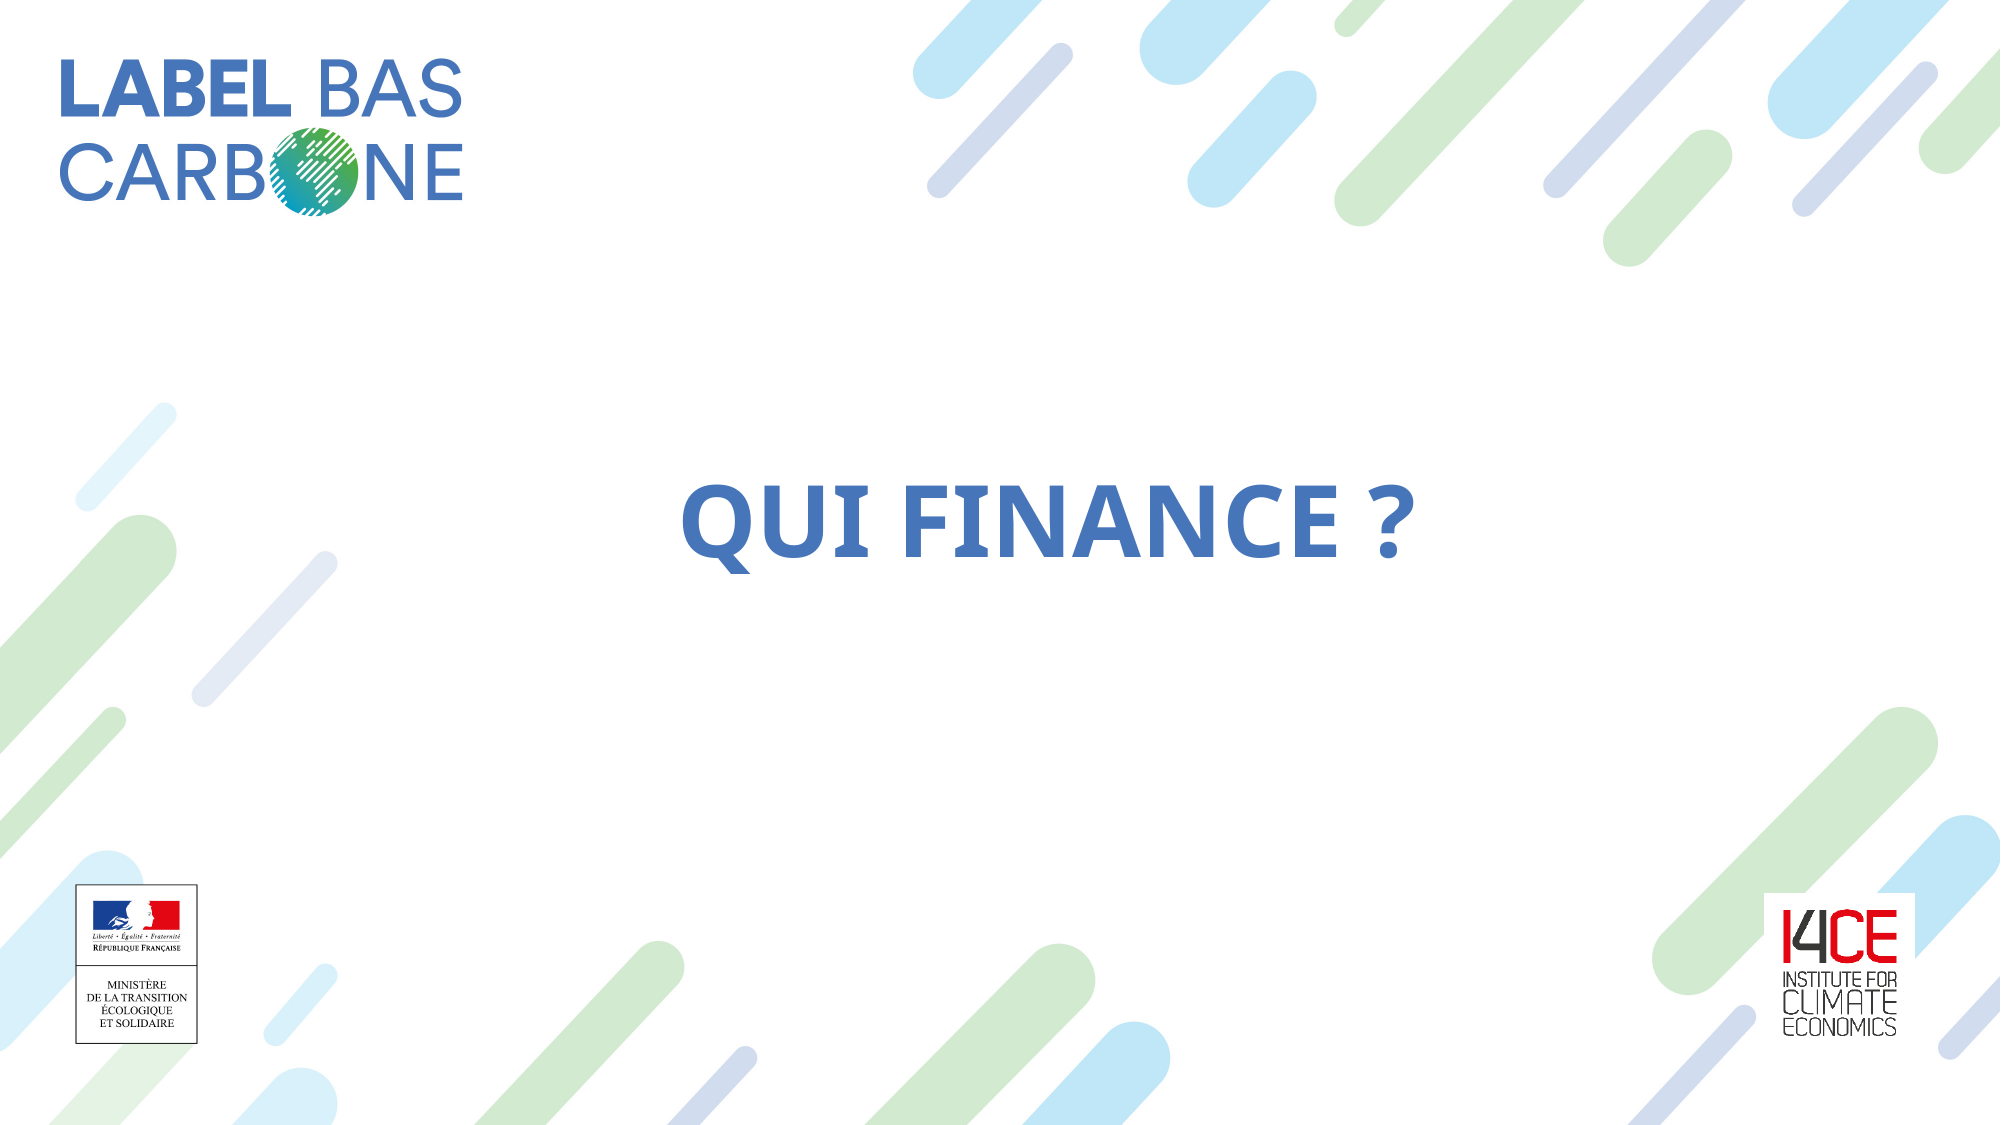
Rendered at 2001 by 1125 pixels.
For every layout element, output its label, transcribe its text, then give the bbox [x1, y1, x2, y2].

text_box QUI FINANCE ? [127, 343, 1967, 519]
picture [0, 0, 2000, 1125]
